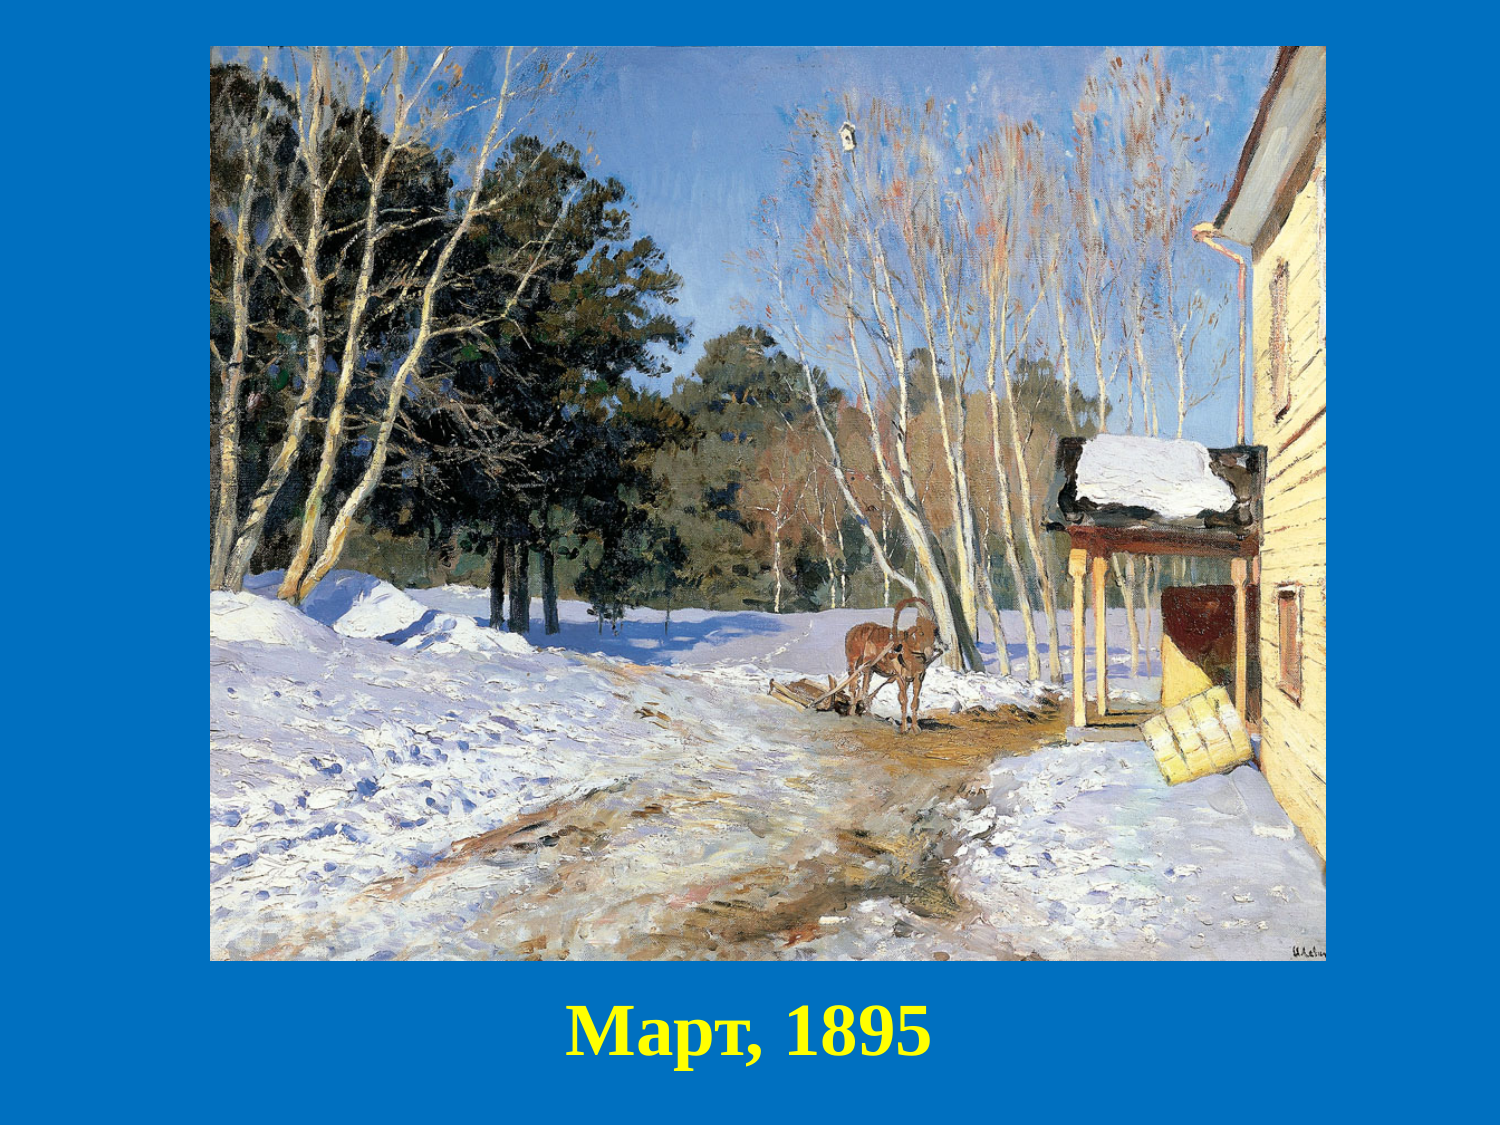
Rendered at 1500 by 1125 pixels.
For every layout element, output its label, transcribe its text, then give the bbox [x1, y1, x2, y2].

picture [210, 46, 1326, 962]
text_box Март, 1895 [550, 972, 1164, 1078]
